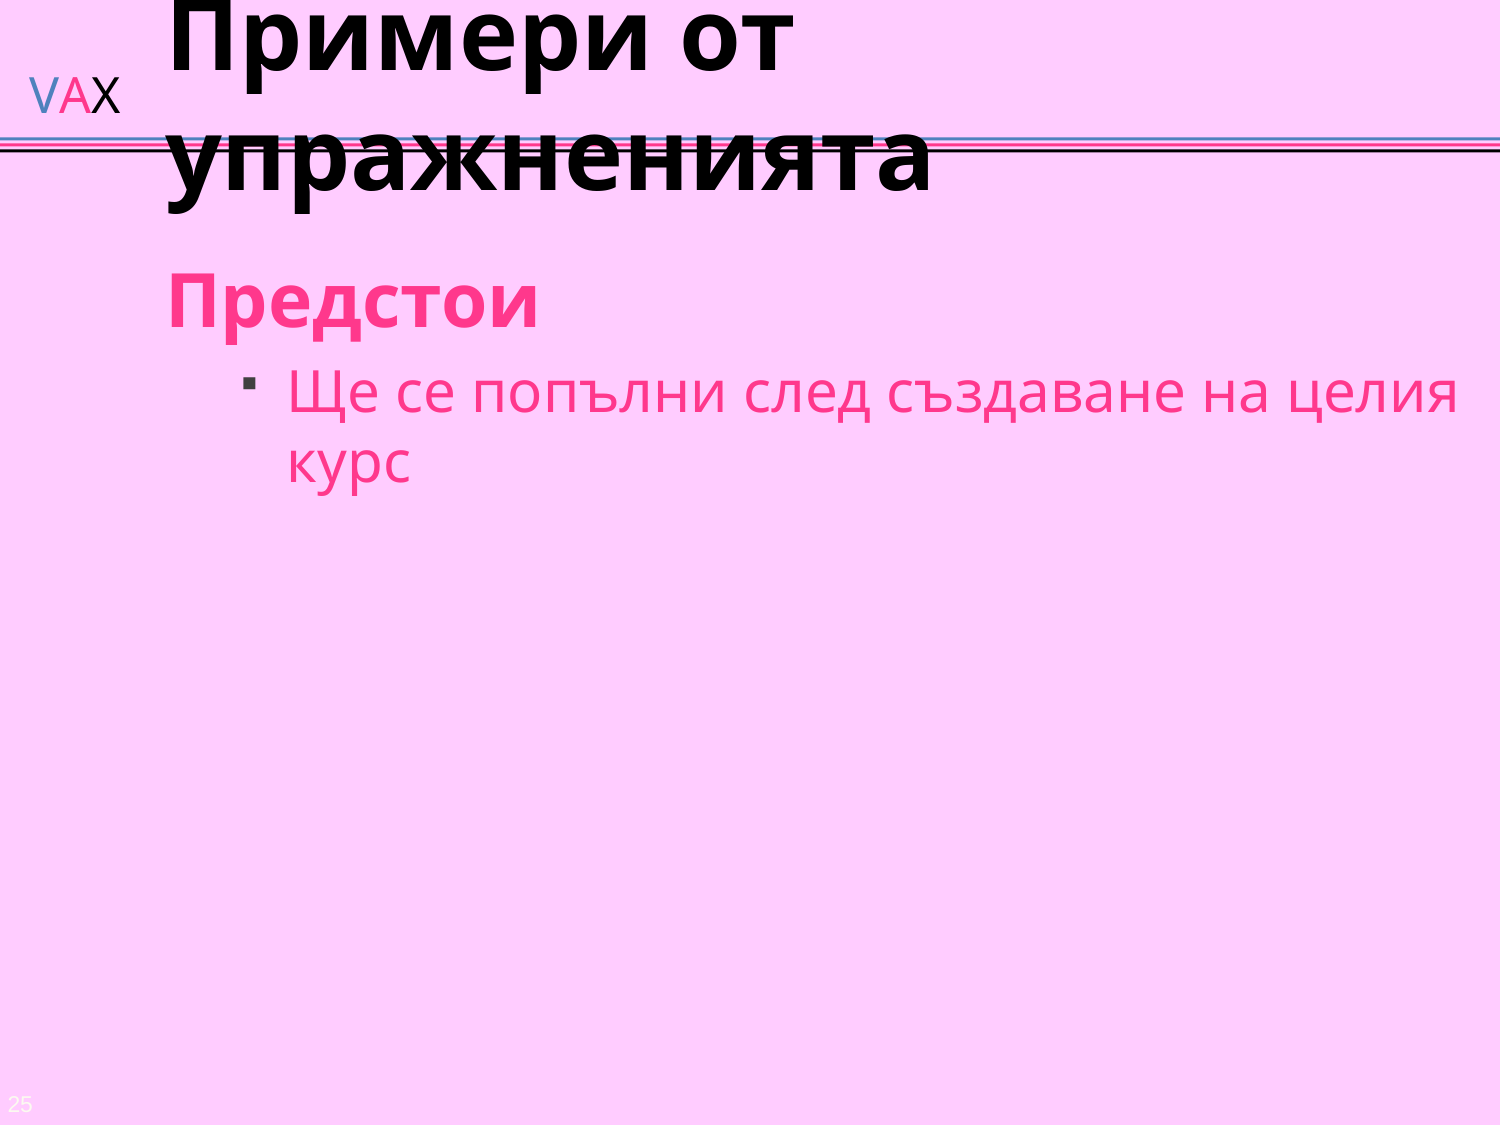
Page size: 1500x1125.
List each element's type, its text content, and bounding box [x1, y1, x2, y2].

list Предстои Ще се попълни след създаване на целия курс [150, 200, 1488, 1113]
title Примери от упражненията [0, 37, 1500, 144]
